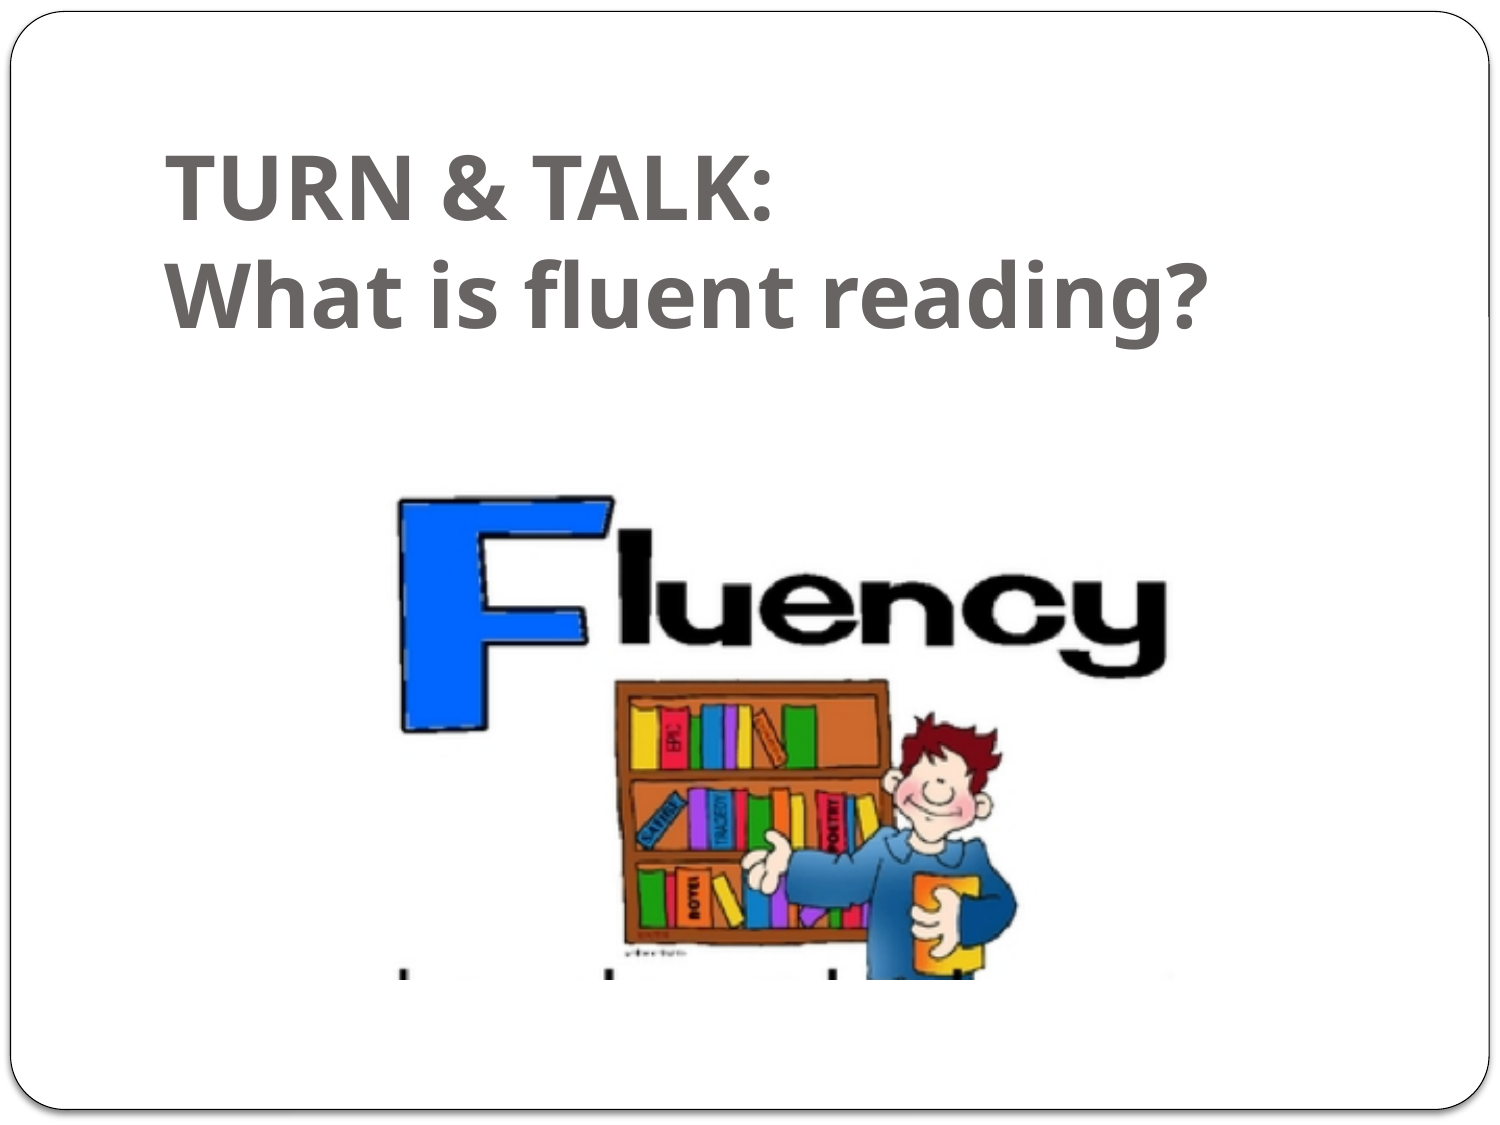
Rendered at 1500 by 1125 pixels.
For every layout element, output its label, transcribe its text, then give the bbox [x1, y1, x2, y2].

picture [377, 482, 1218, 980]
title TURN & TALK: What is fluent reading? [150, 122, 1425, 362]
